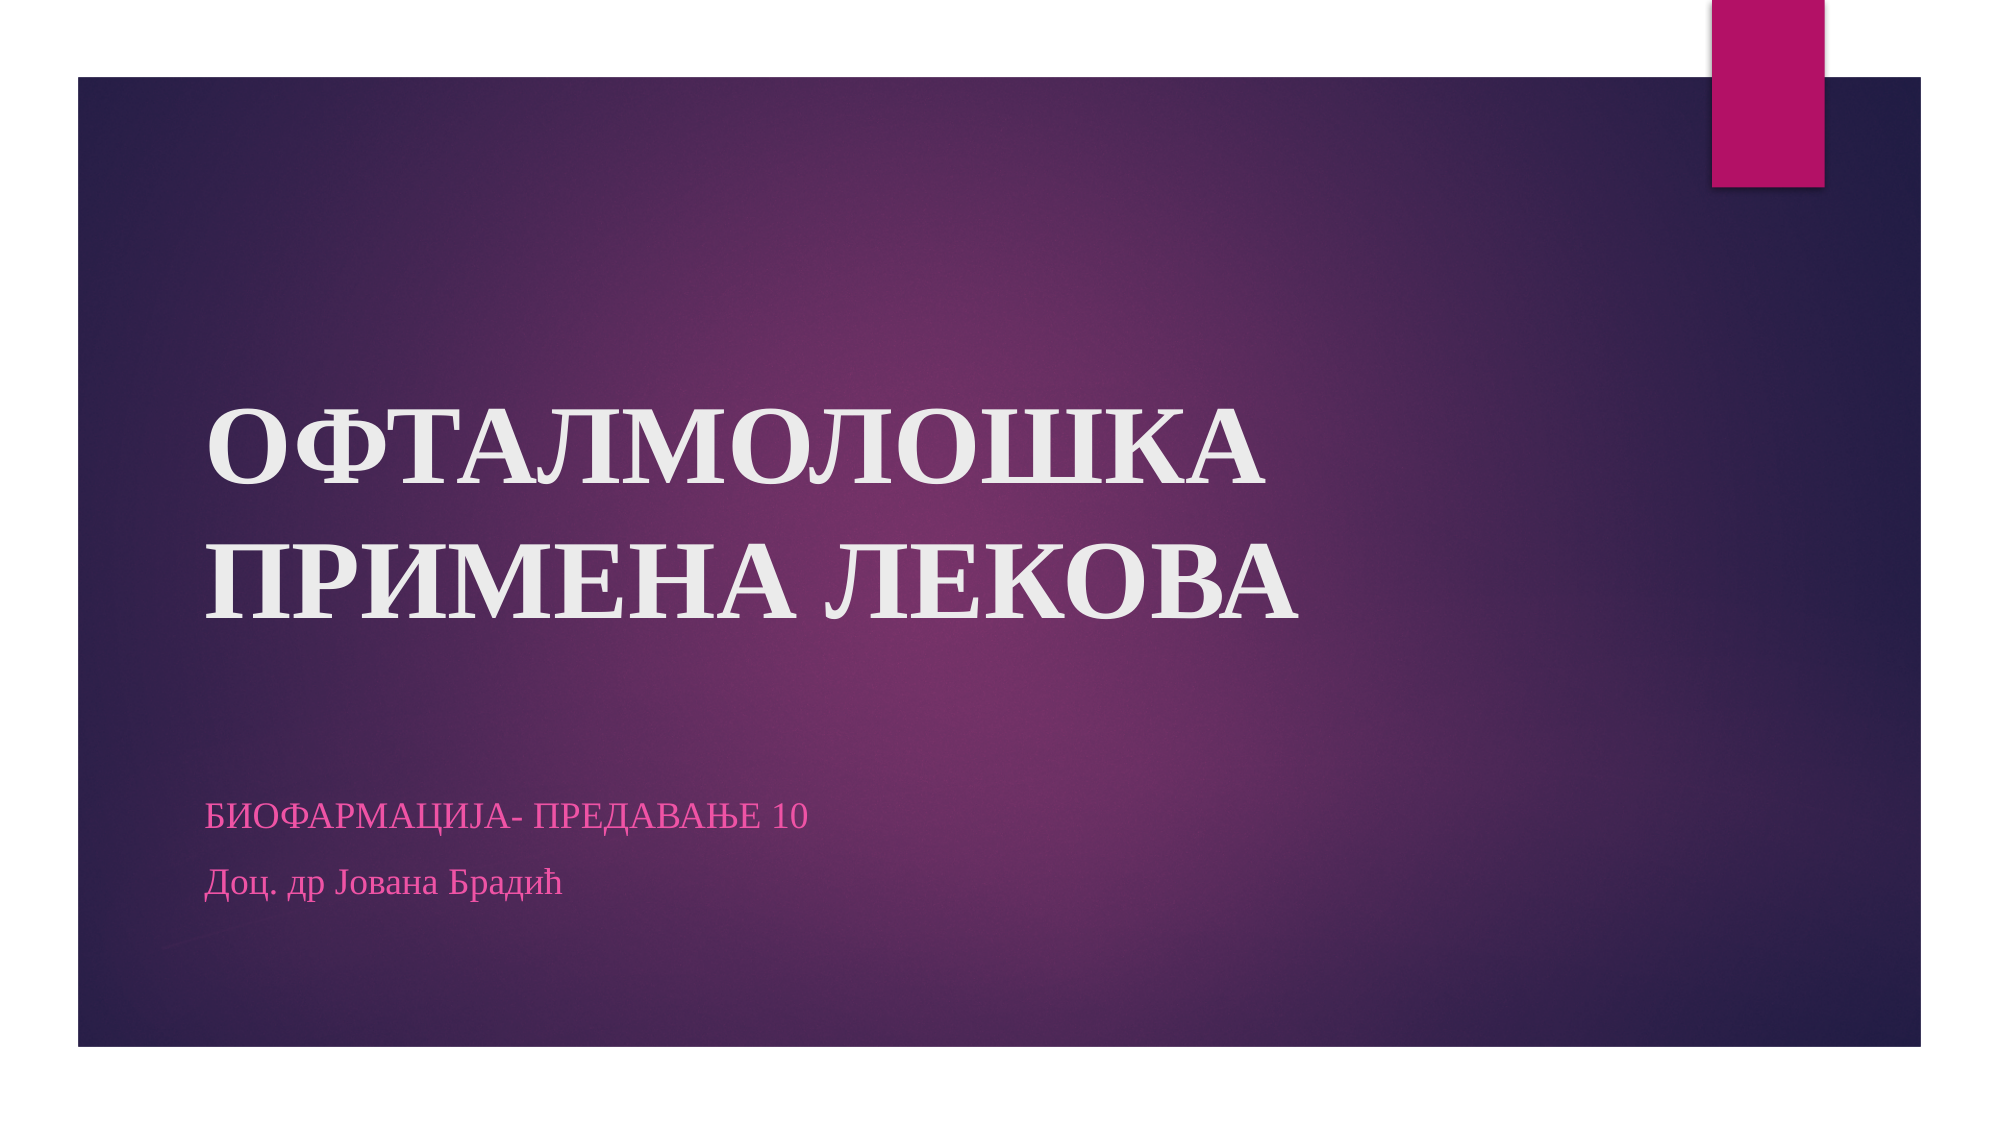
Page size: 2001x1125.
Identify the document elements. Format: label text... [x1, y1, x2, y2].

title ОФТАЛМОЛОШКА ПРИМЕНА ЛЕКОВА [189, 344, 1638, 783]
subtitle Биофармација- предавање 10 Доц. др Јована Брадић [189, 783, 1638, 925]
